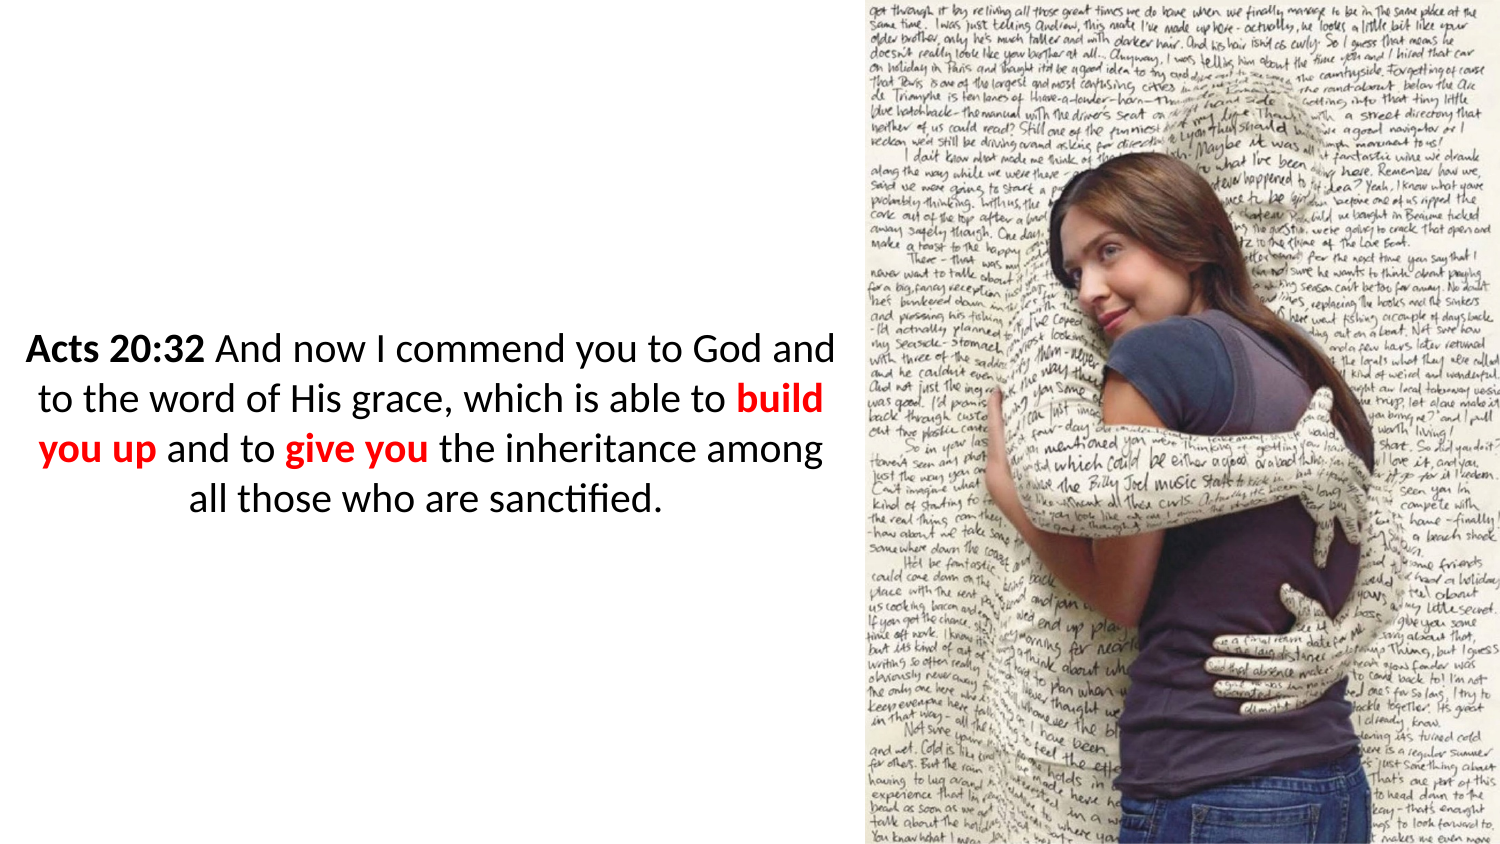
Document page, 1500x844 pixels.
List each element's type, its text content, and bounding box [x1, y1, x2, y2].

picture [864, 0, 1500, 844]
text_box Acts 20:32 And now I commend you to God and to the word of His grace, which is able to build you up and to give you the inheritance among all those who are sanctified. [5, 313, 857, 529]
